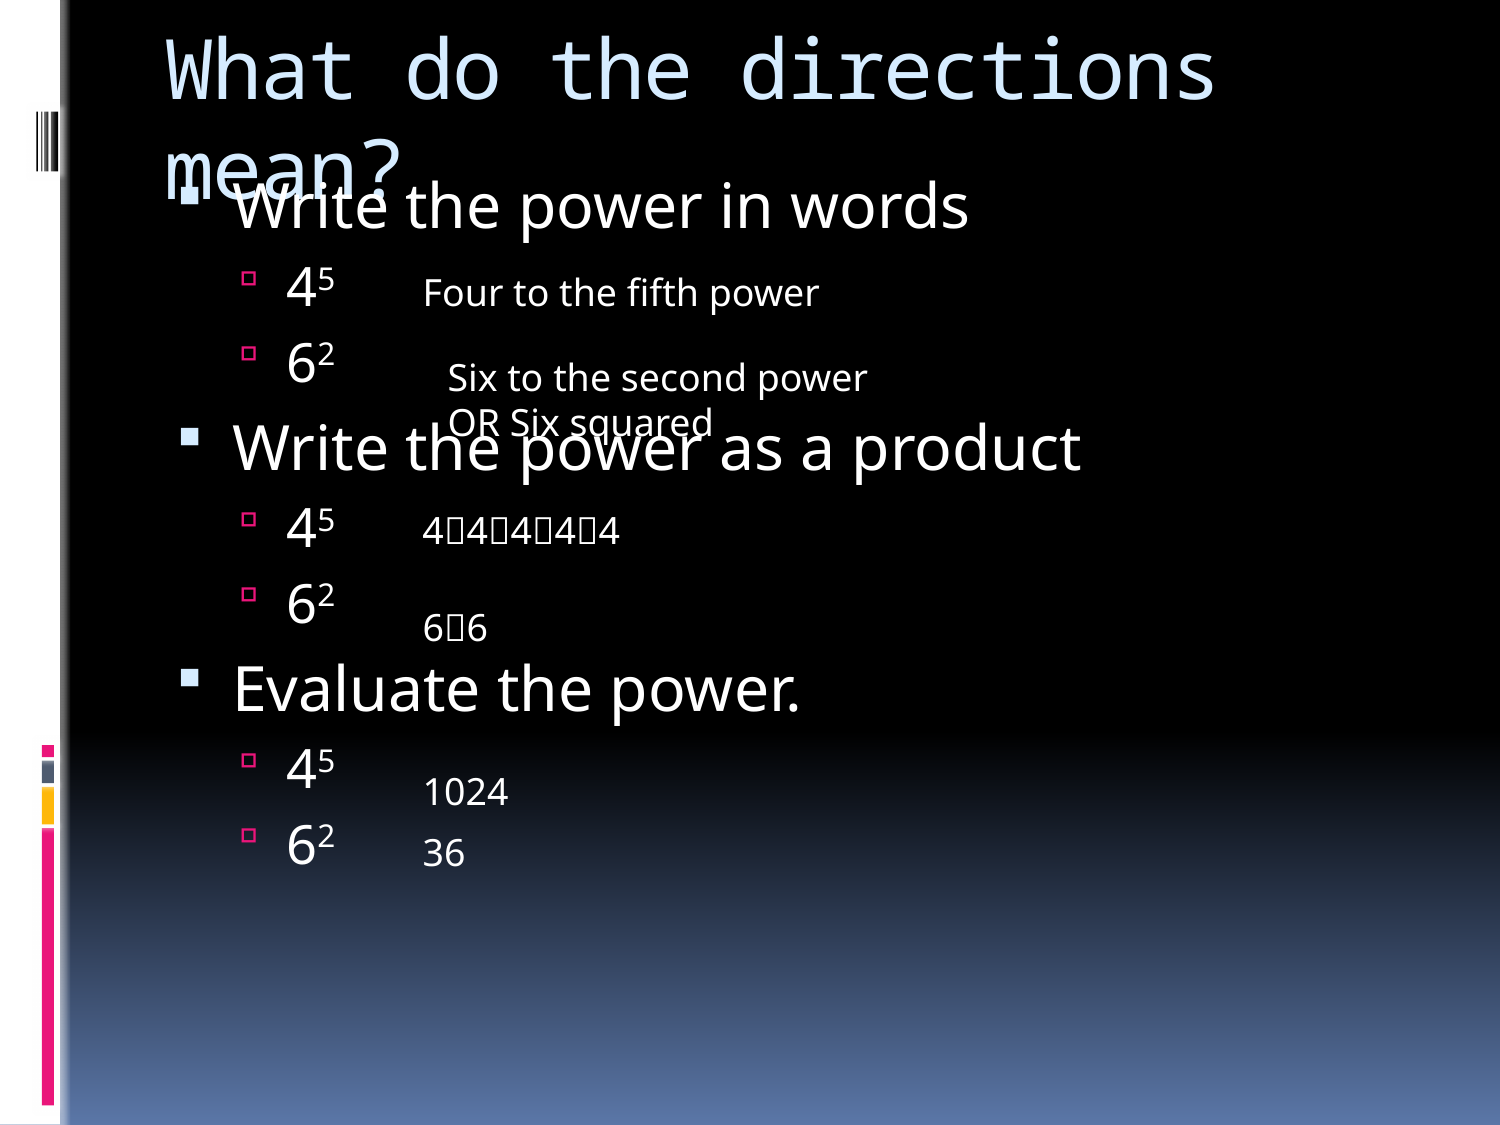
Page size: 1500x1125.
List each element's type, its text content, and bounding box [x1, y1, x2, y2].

text_box 1024 [407, 760, 882, 821]
title What do the directions mean? [150, 8, 1425, 158]
text_box Four to the fifth power [407, 261, 882, 322]
text_box 66 [407, 596, 882, 657]
text_box 36 [407, 821, 882, 882]
list Write the power in words 45 62 Write the power as a product 45 62 Evaluate the power. 45 62 [150, 158, 1425, 1043]
text_box Six to the second power OR Six squared [432, 346, 907, 452]
text_box 44444 [407, 499, 907, 560]
